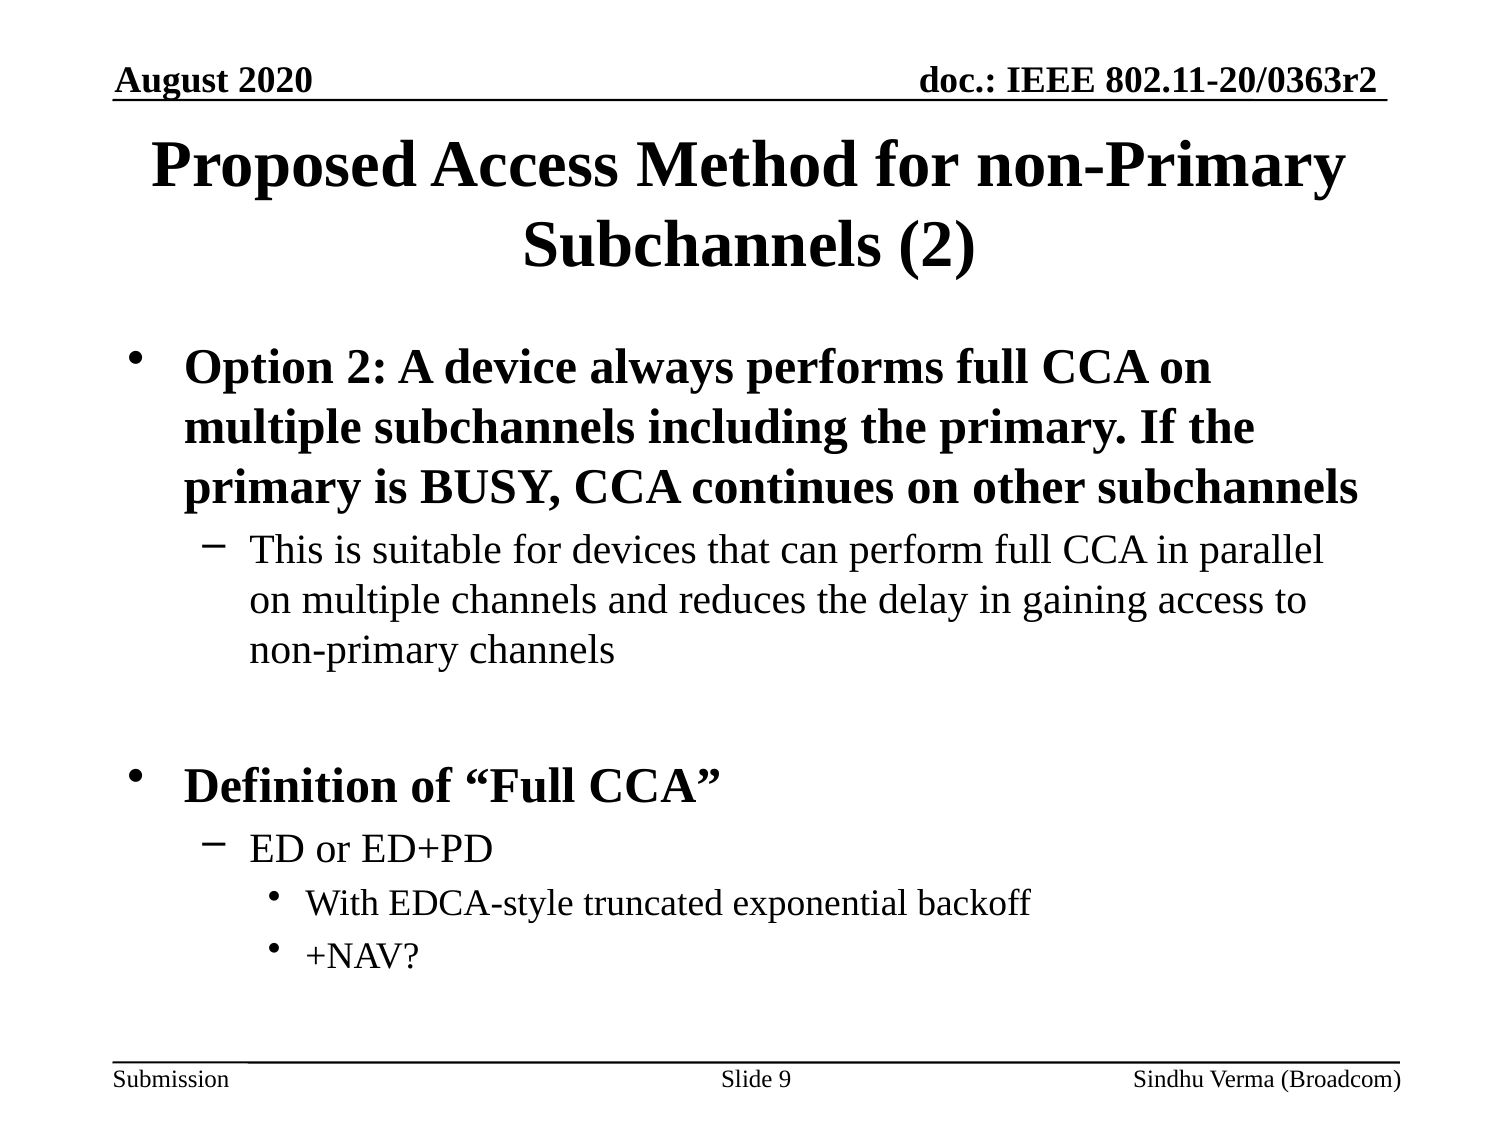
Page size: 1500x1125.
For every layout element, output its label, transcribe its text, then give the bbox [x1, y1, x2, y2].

title Proposed Access Method for non-Primary Subchannels (2) [112, 112, 1388, 288]
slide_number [114, 54, 316, 101]
list Option 2: A device always performs full CCA on multiple subchannels including the primary. If the primary is BUSY, CCA continues on other subchannels This is suitable for devices that can perform full CCA in parallel on multiple channels and reduces the delay in gaining access to non-primary channels Definition of “Full CCA” ED or ED+PD With EDCA-style truncated exponential backoff +NAV? [112, 326, 1388, 1002]
slide_number Slide 9 [712, 1061, 800, 1093]
footer Sindhu Verma (Broadcom) [1129, 1061, 1402, 1093]
